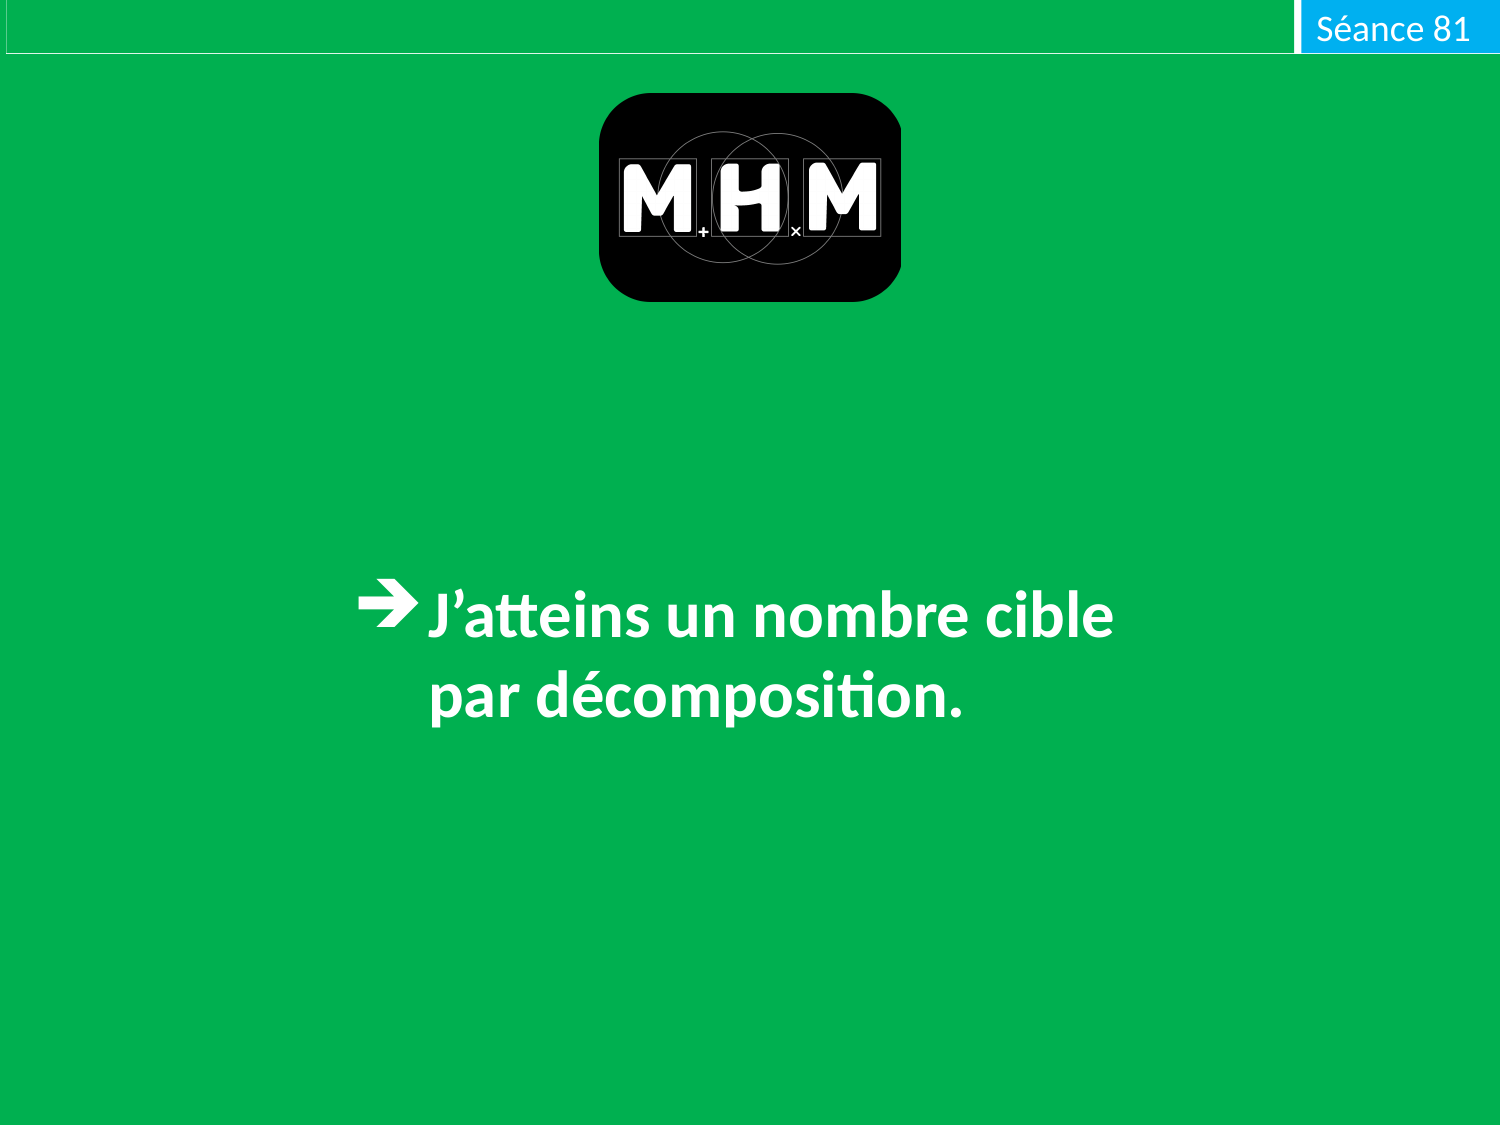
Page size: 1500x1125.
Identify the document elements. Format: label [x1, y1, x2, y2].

text_box [0, 54, 1500, 1125]
